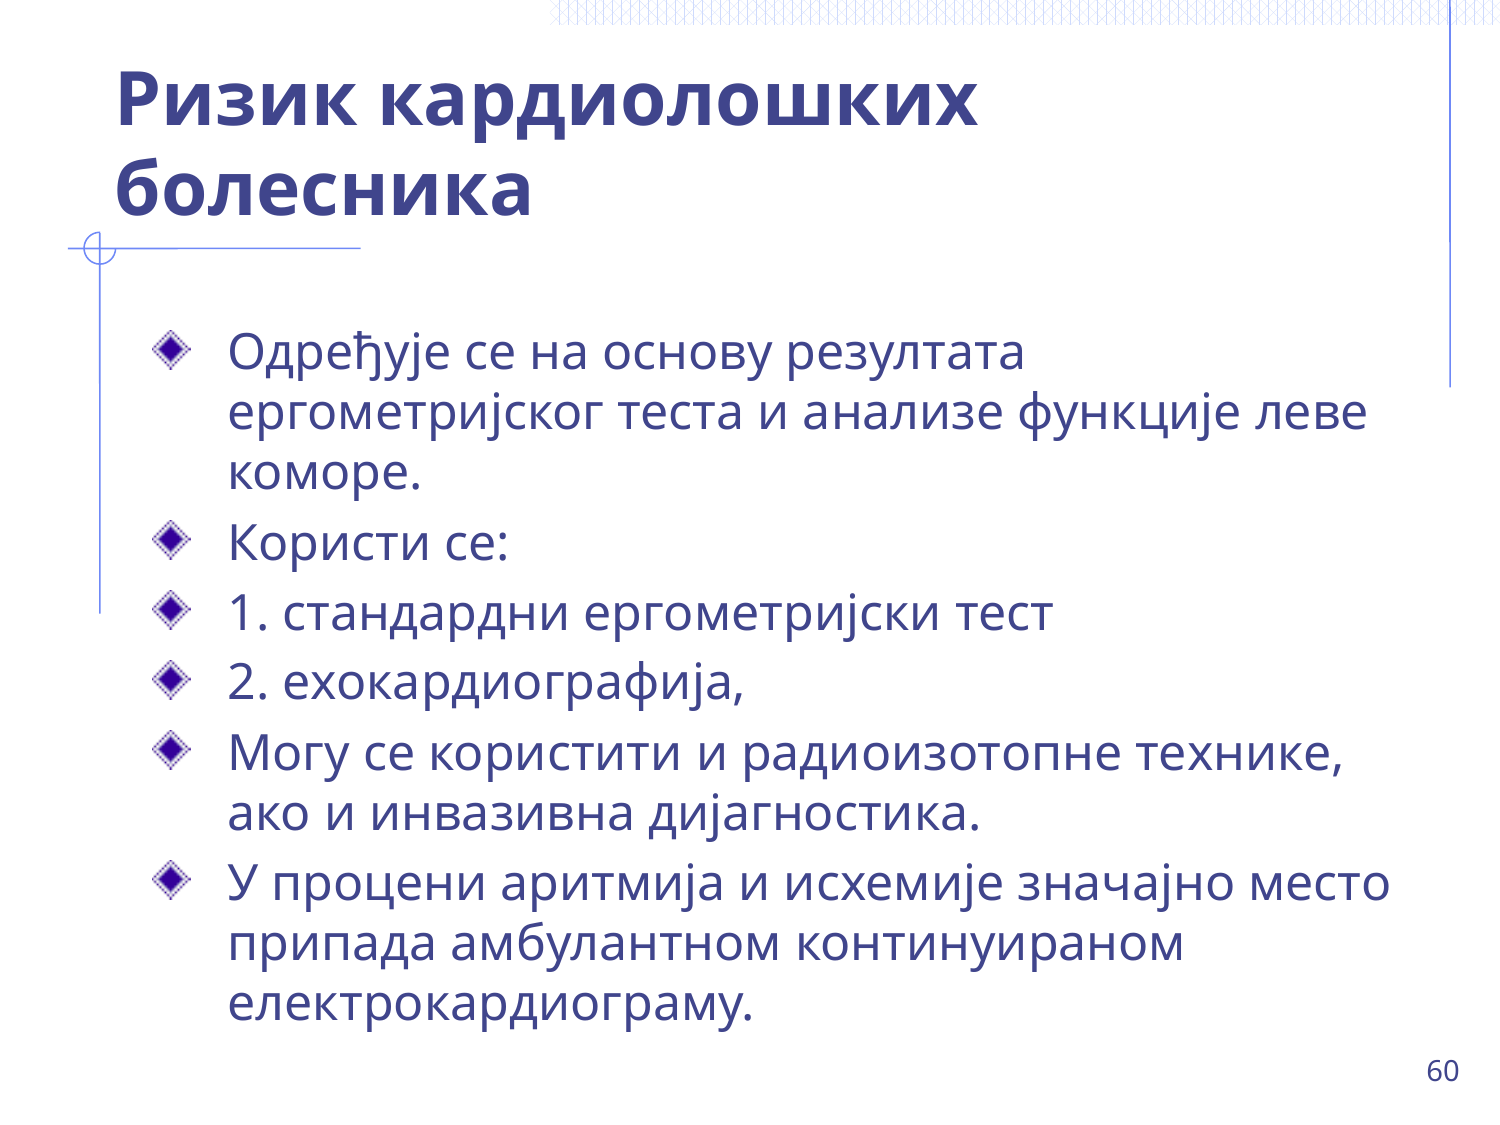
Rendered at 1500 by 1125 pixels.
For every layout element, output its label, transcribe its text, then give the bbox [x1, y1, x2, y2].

picture [152, 860, 191, 900]
picture [152, 660, 191, 700]
picture [152, 590, 191, 630]
title Ризик кардиoлошких болесника [99, 49, 1376, 238]
slide_number 60 [1162, 1025, 1475, 1100]
picture [152, 520, 191, 560]
list Одређује се на основу резултата ергометријског теста и анализе функције леве коморе. Користи се: 1. стандардни ергометријски тест 2. ехокардиографија, Могу се користити и радиоизотопне технике, ако и инвазивна дијагностика. У процени аритмија и исхемије значајно место припада амбулантном континуираном електрокардиограму. [137, 312, 1413, 988]
picture [152, 730, 191, 770]
picture [152, 330, 191, 370]
